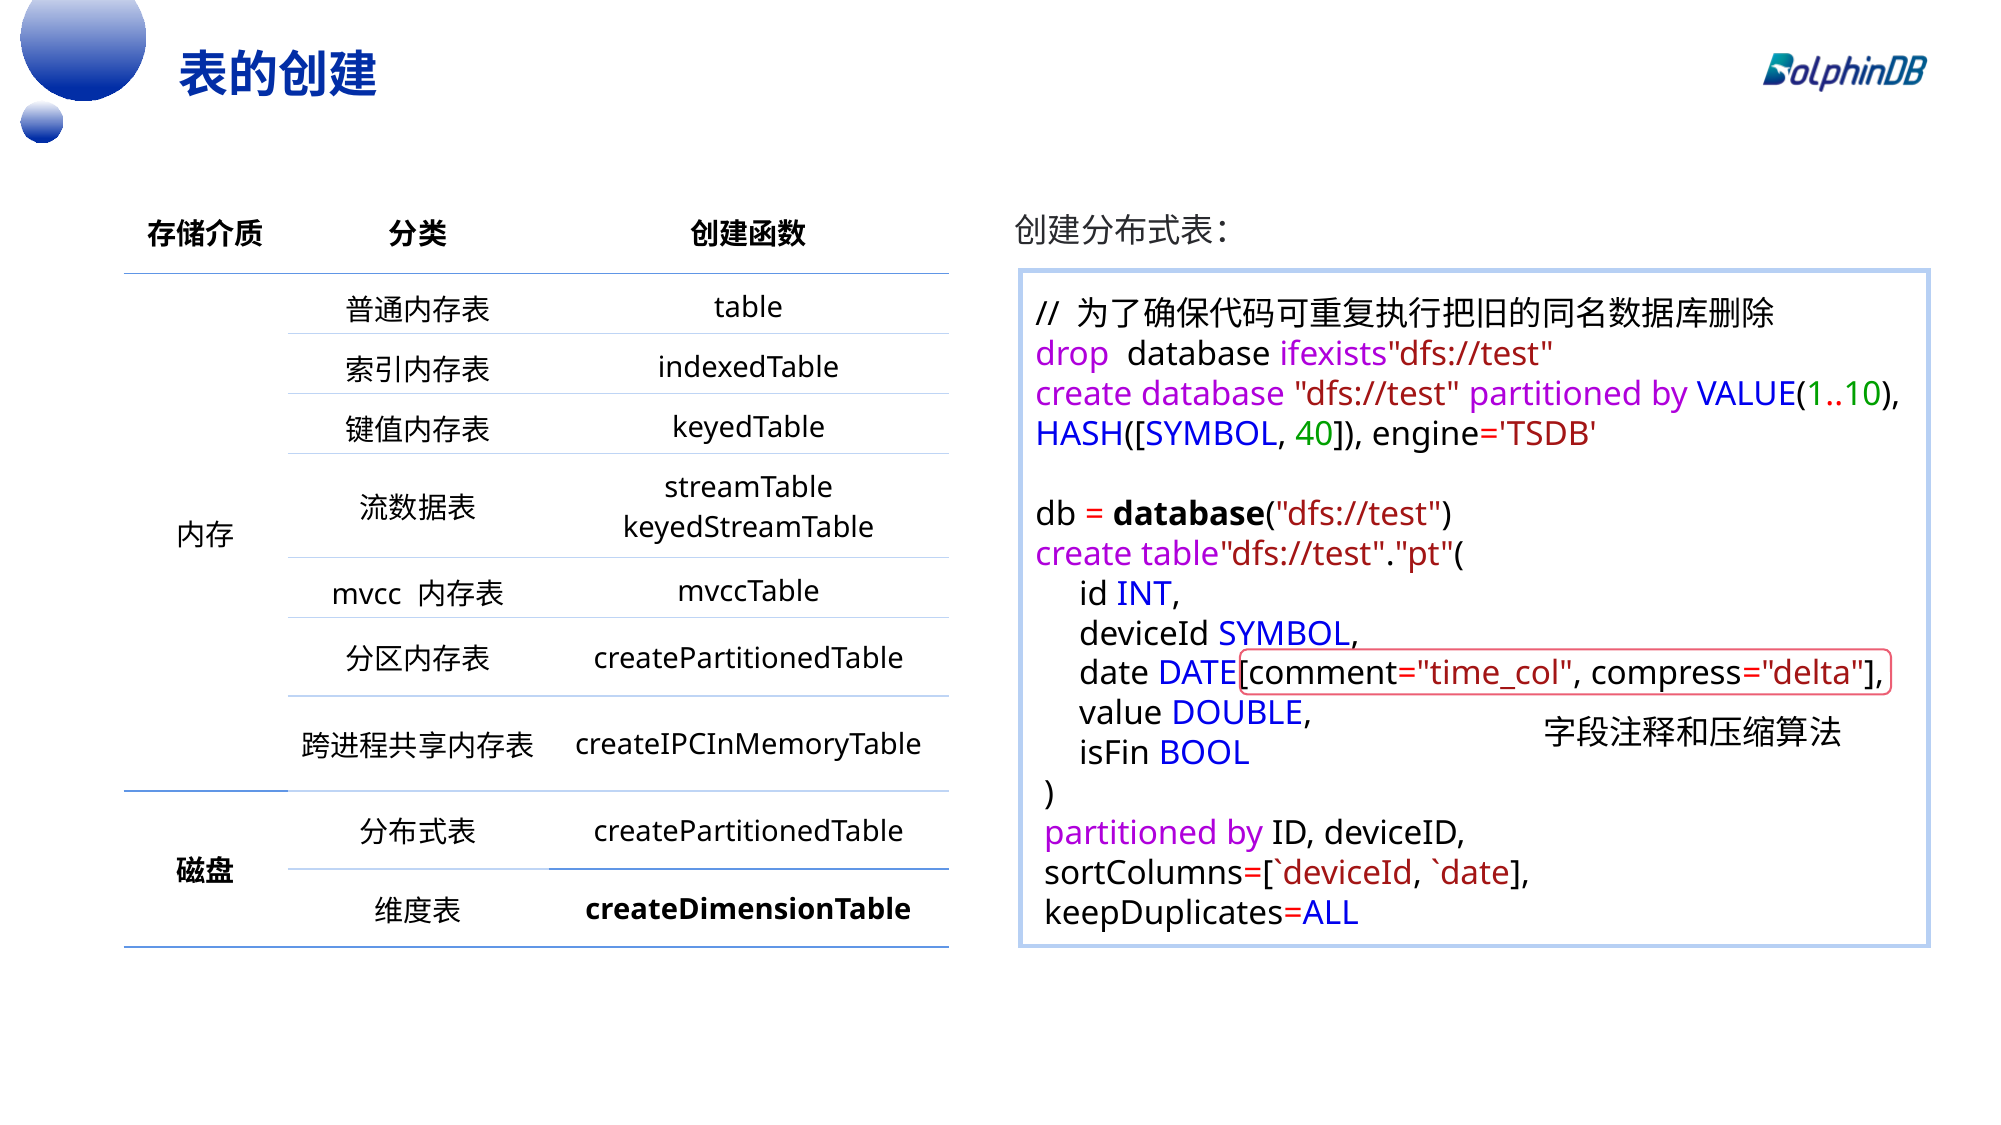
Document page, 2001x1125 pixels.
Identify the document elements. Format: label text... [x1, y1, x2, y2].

table_cell mvcc 内存表 [288, 558, 549, 617]
table_cell createIPCInMemoryTable [549, 697, 949, 790]
table_cell streamTable keyedStreamTable [549, 454, 949, 557]
table_cell mvccTable [549, 558, 949, 617]
text_box 创建分布式表： [999, 201, 1834, 257]
table_cell 磁盘 [124, 792, 288, 946]
table_cell 索引内存表 [288, 334, 549, 393]
picture [1755, 47, 1929, 93]
text_box [19, 99, 64, 144]
table_cell createPartitionedTable [549, 618, 949, 695]
table_cell 分布式表 [288, 792, 549, 868]
table_cell createDimensionTable [549, 870, 949, 946]
table_cell indexedTable [549, 334, 949, 393]
table_cell 流数据表 [288, 454, 549, 557]
text_box 字段注释和压缩算法 [1494, 704, 1892, 759]
table_header 创建函数 [549, 190, 949, 273]
table_cell 维度表 [288, 870, 549, 946]
text_box [1238, 648, 1893, 696]
table_cell 跨进程共享内存表 [288, 697, 549, 790]
table_cell 内存 [124, 274, 288, 790]
text_box [1020, 269, 1930, 947]
table_cell table [549, 274, 949, 333]
table_cell 分区内存表 [288, 618, 549, 695]
table_cell createPartitionedTable [549, 792, 949, 868]
table_header 存储介质 [124, 190, 288, 273]
text_box 表的创建 [163, 35, 808, 110]
table_cell 键值内存表 [288, 394, 549, 453]
table_cell keyedTable [549, 394, 949, 453]
table_header 分类 [288, 190, 549, 273]
text_box [19, 0, 147, 102]
table_cell 普通内存表 [288, 274, 549, 333]
